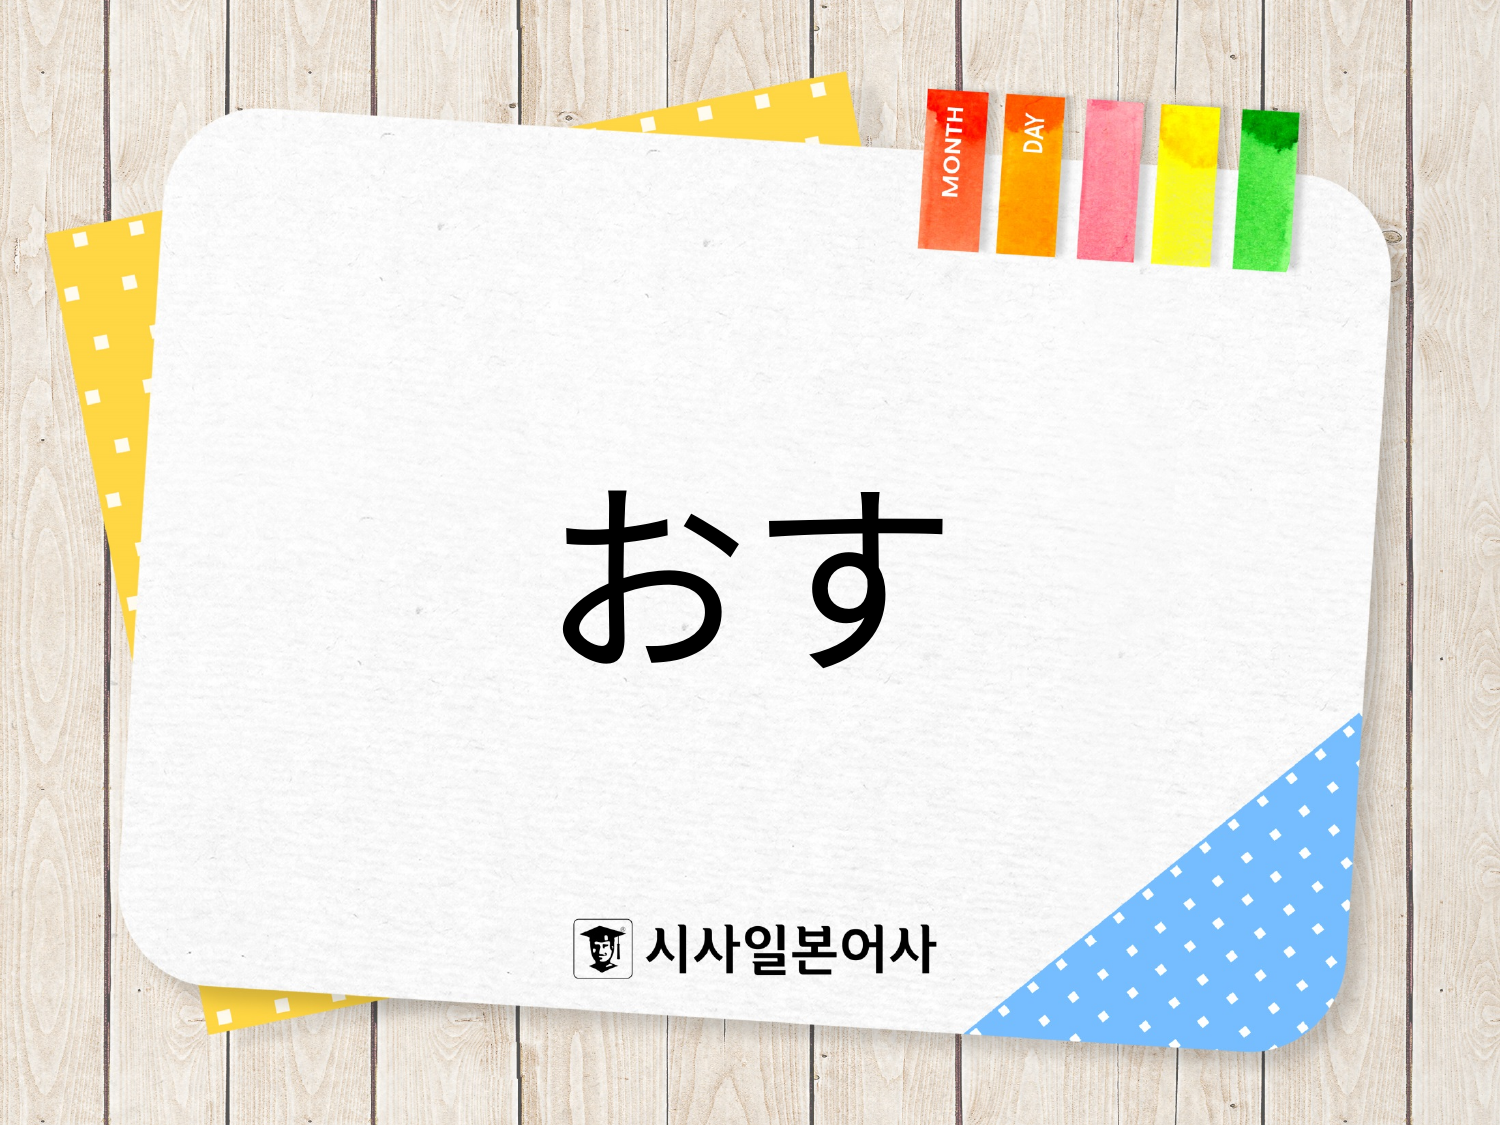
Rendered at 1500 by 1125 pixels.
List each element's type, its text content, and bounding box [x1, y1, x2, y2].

title おす [75, 338, 1425, 811]
picture [0, 0, 1500, 1125]
